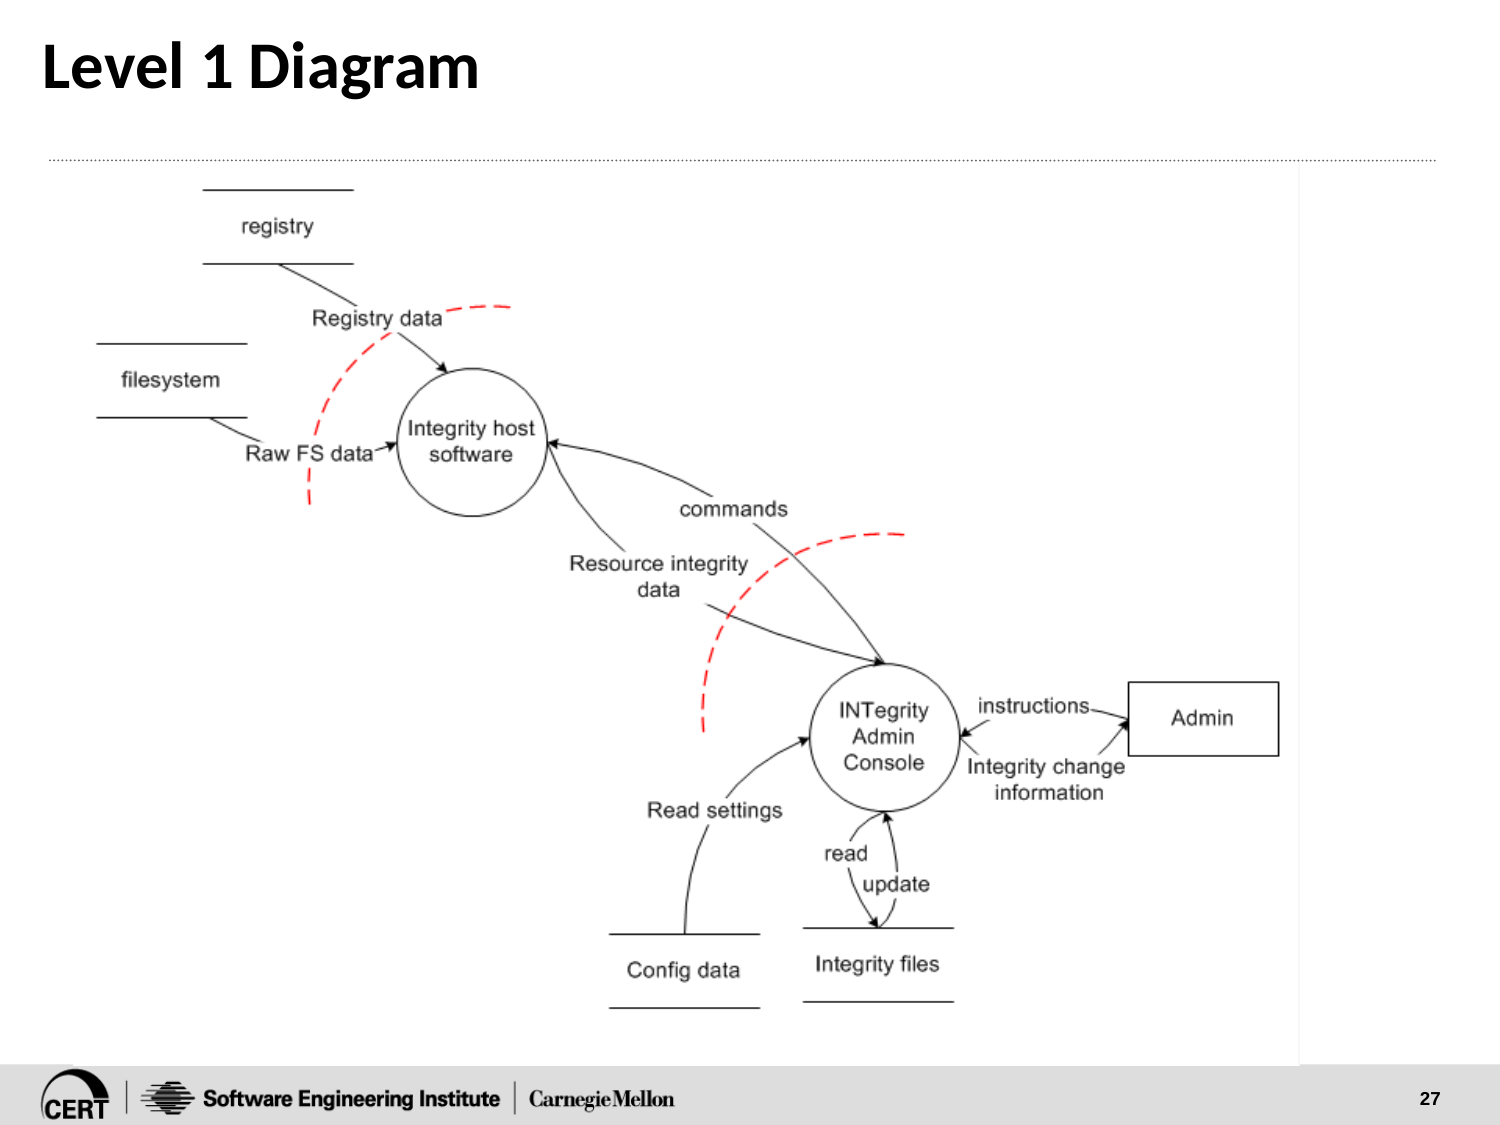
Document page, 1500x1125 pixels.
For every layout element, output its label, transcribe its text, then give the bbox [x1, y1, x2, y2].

title Level 1 Diagram [42, 37, 1434, 155]
picture [24, 162, 1301, 1125]
